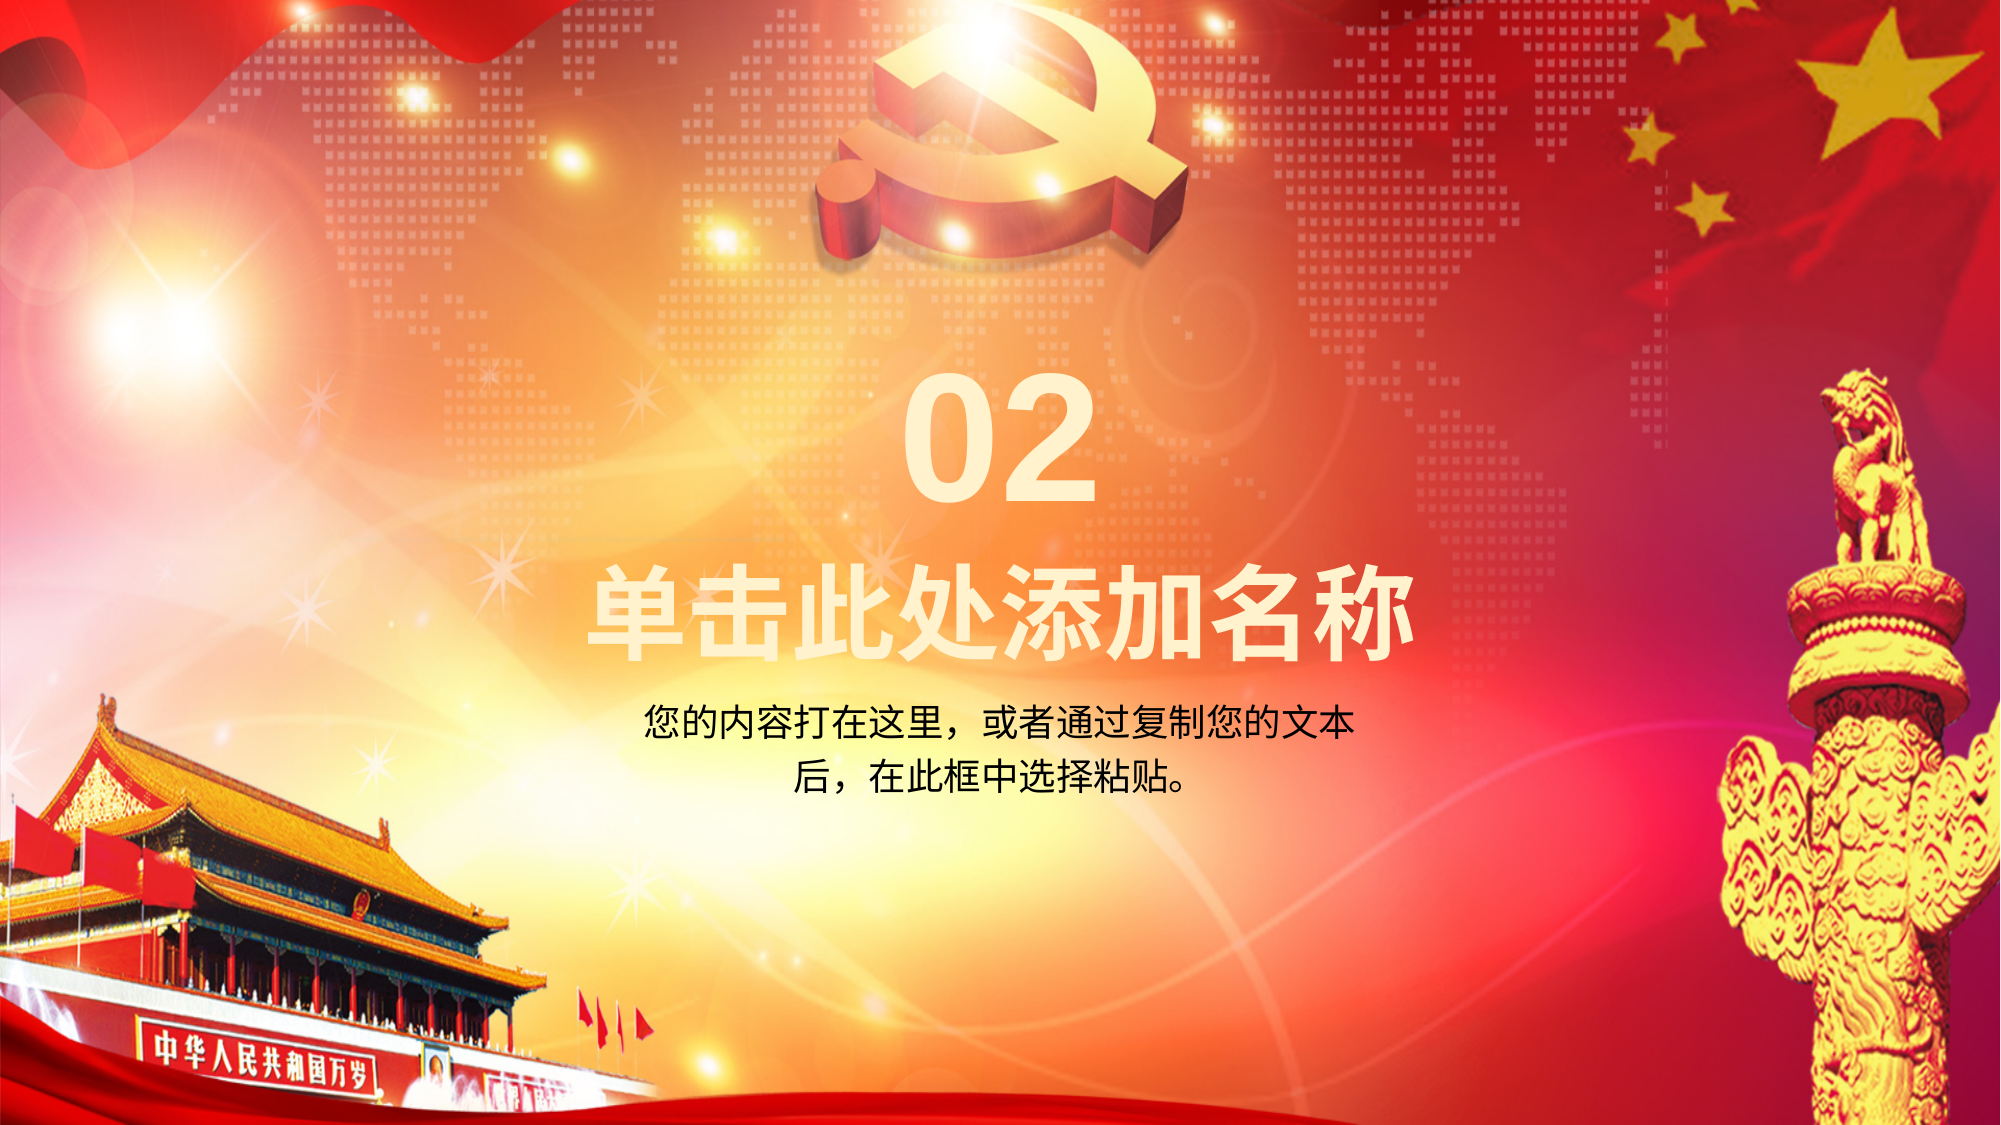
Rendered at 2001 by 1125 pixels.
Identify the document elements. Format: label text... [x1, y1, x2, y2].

text_box 02 [883, 311, 1117, 546]
text_box 单击此处添加名称 [522, 516, 1478, 681]
picture [0, 0, 2001, 1125]
text_box 您的内容打在这里，或者通过复制您的文本后，在此框中选择粘贴。 [624, 682, 1376, 806]
